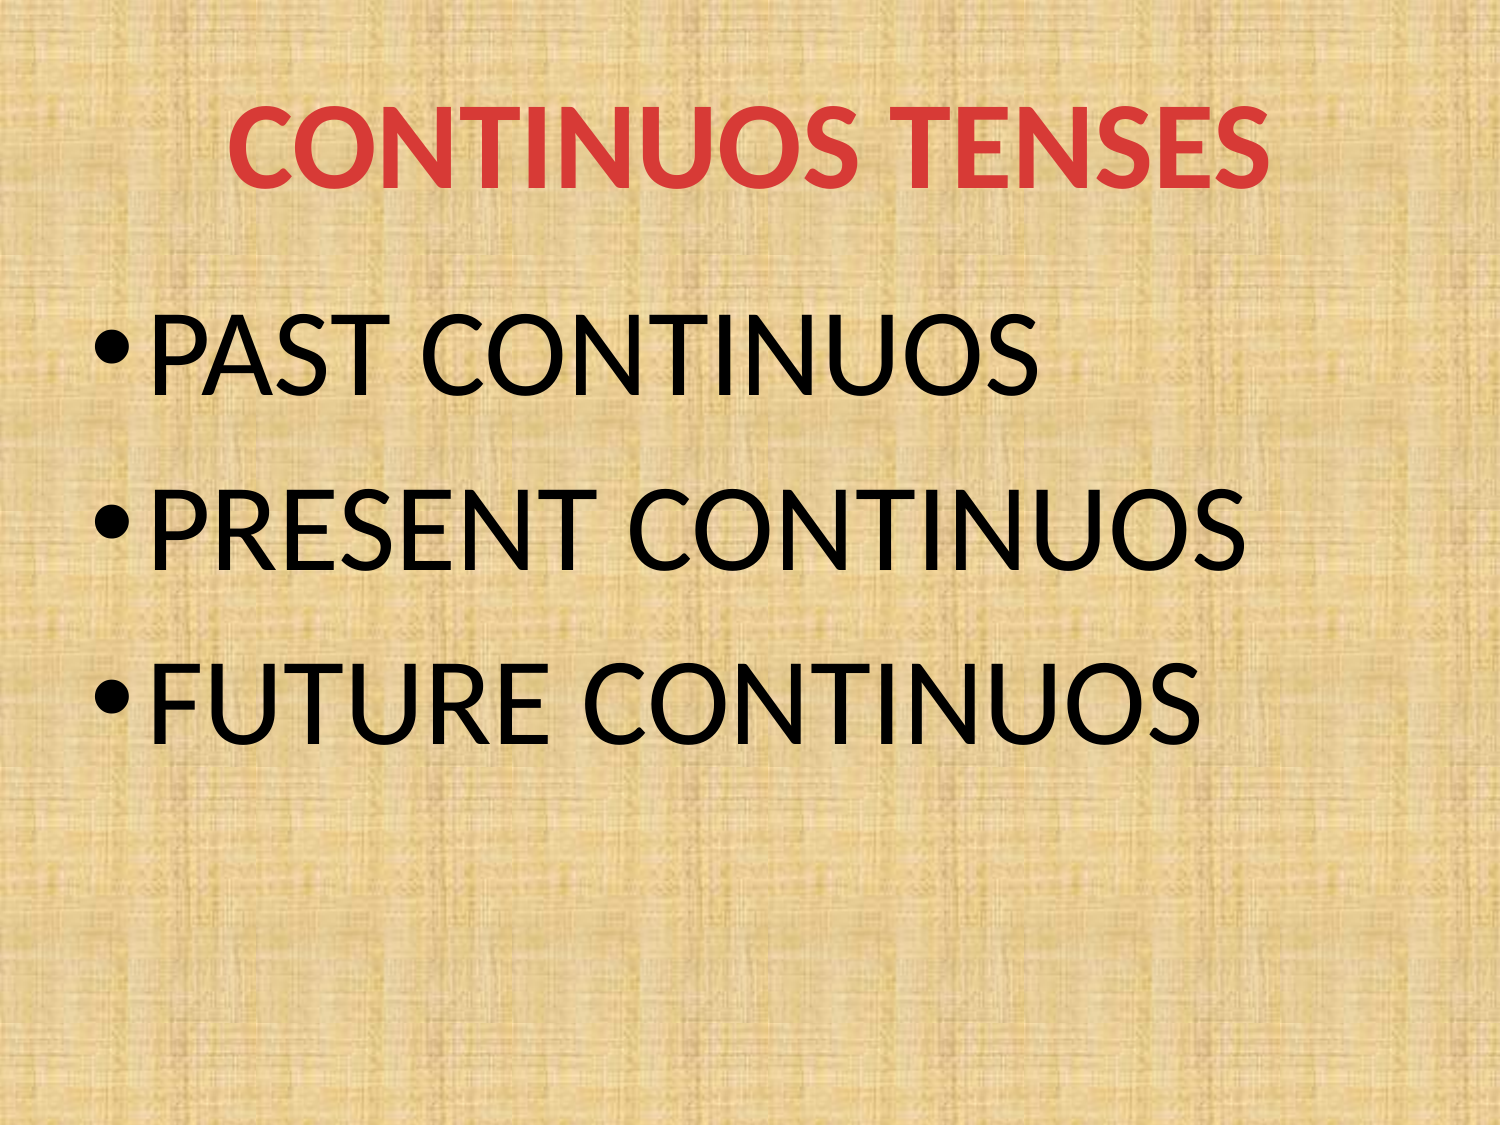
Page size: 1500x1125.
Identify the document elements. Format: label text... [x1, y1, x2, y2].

title CONTINUOS TENSES [75, 45, 1425, 233]
list PAST CONTINUOS PRESENT CONTINUOS FUTURE CONTINUOS [75, 262, 1425, 1005]
picture [0, 0, 1500, 1125]
